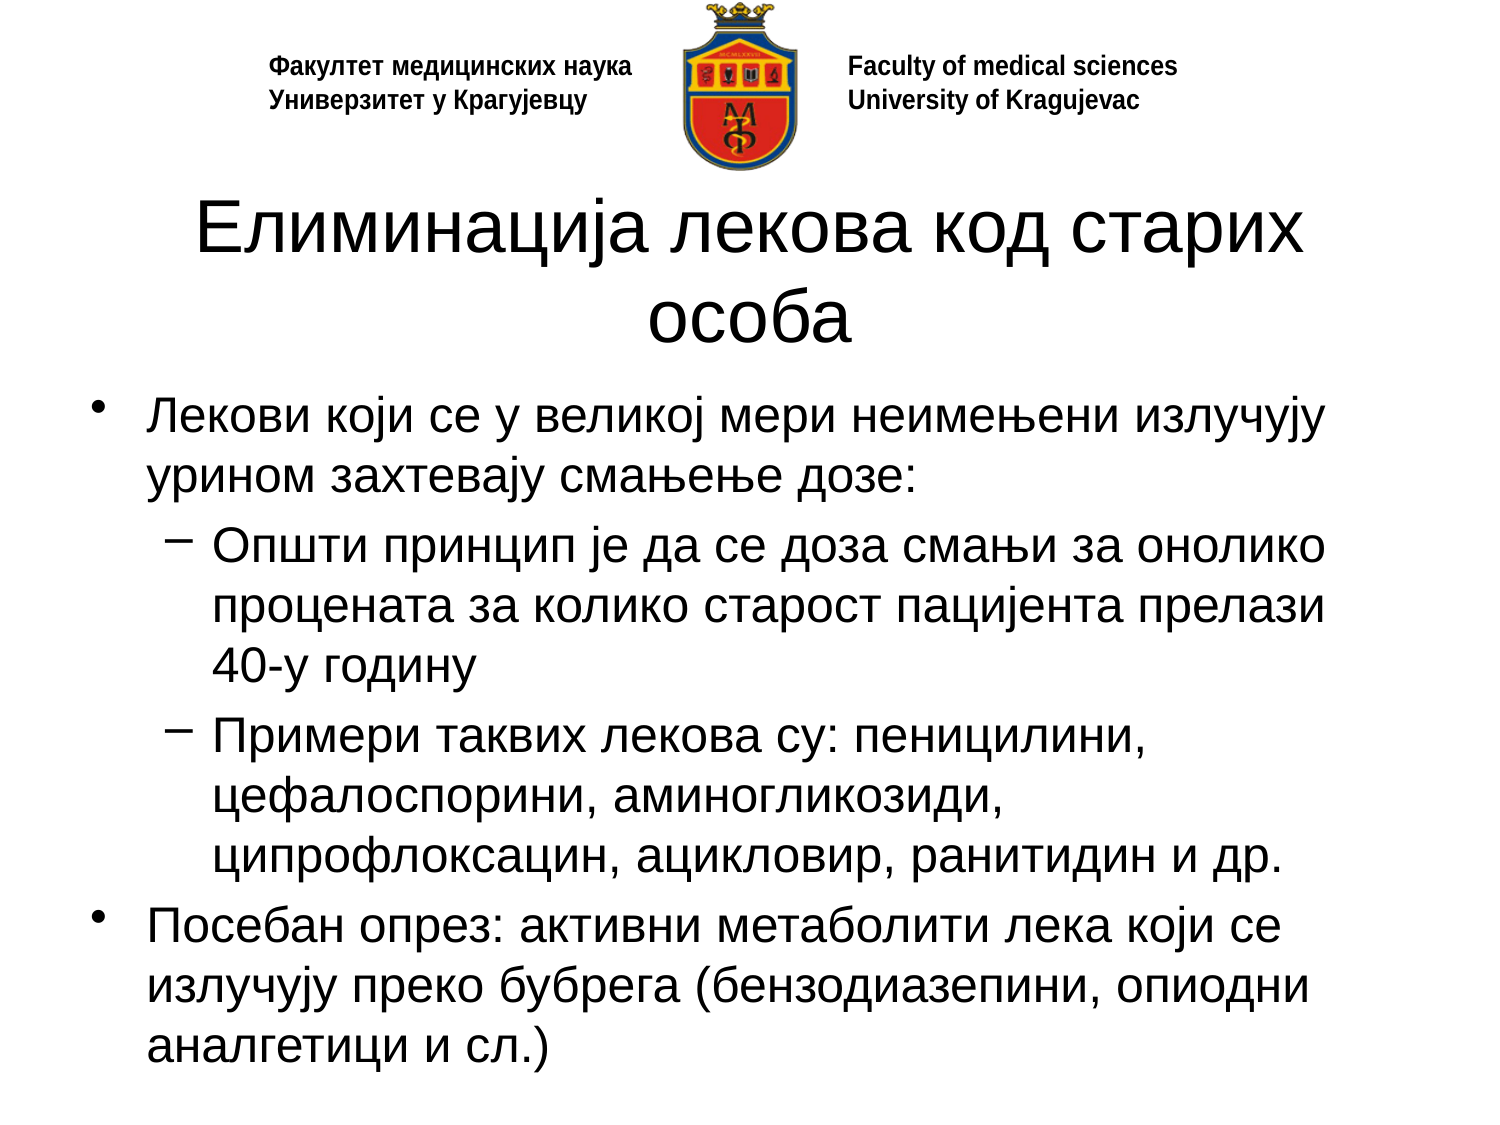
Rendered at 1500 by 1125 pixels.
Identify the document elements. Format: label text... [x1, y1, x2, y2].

list Лекови који се у великој мери неимењени излучују урином захтевају смањење дозе: Општи принцип је да се доза смањи за онолико процената за колико старост пацијента прелази 40-у годину Примери таквих лекова су: пеницилини, цефалоспорини, аминогликозиди, ципрофлоксацин, ацикловир, ранитидин и др. Посебан опрез: активни метаболити лека који се излучују преко бубрега (бензодиазепини, опиодни аналгетици и сл.) [74, 374, 1426, 1118]
title Елиминација лекова код старих особа [74, 173, 1426, 362]
